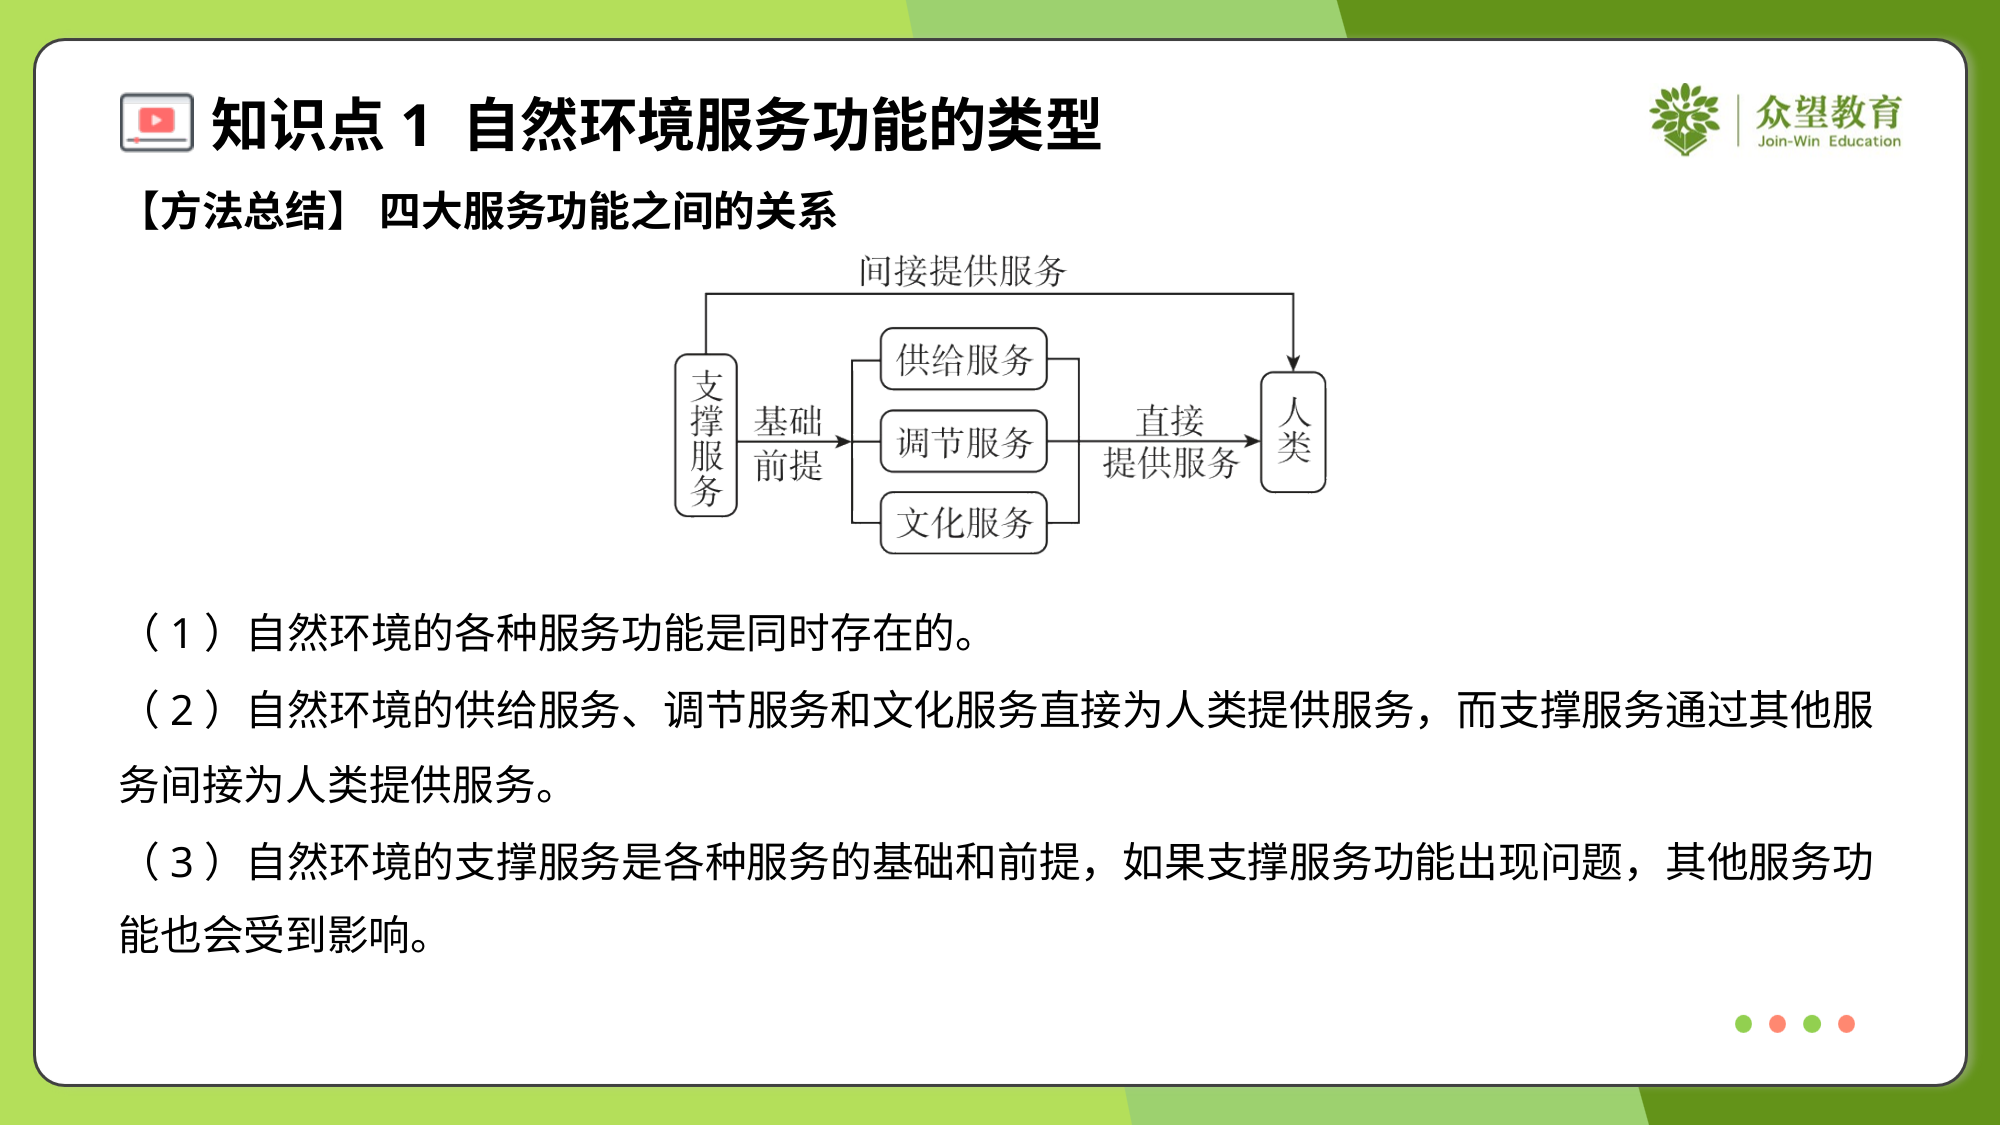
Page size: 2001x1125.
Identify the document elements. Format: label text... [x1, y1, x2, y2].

picture [0, 0, 2000, 1125]
text_box 【方法总结】 四大服务功能之间的关系 [118, 159, 1883, 226]
text_box （1）自然环境的各种服务功能是同时存在的。 （2）自然环境的供给服务、调节服务和文化服务直接为人类提供服务，而支撑服务通过其他服 务间接为人类提供服务。 （3）自然环境的支撑服务是各种服务的基础和前提，如果支撑服务功能出现问题，其他服务功 能也会受到影响。 [118, 581, 1883, 952]
